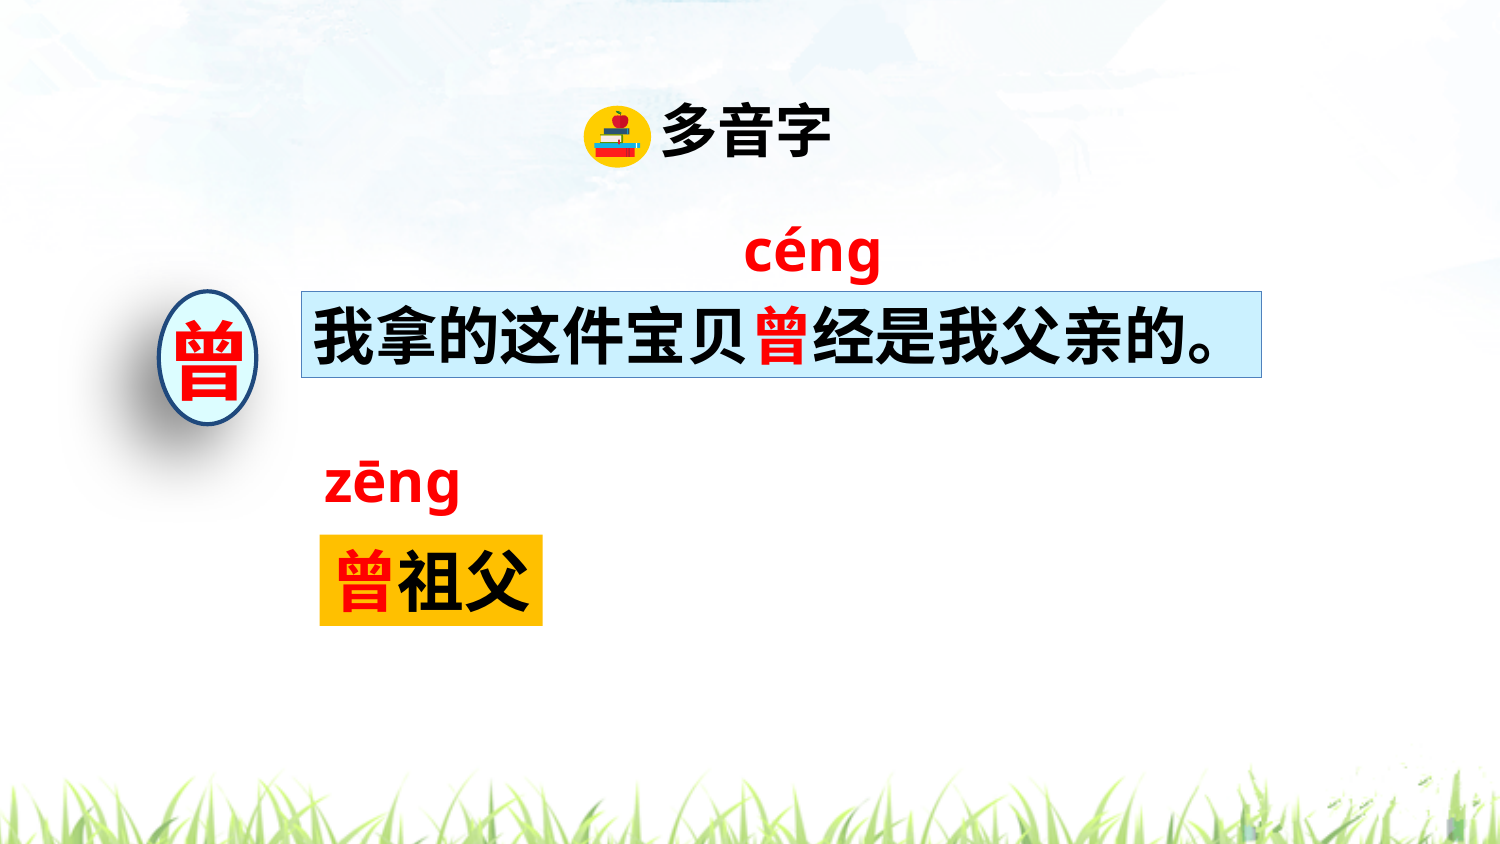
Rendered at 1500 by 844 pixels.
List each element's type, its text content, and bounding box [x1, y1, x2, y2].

text_box 曾祖父 [319, 534, 543, 626]
text_box zēng [312, 438, 481, 520]
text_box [155, 291, 257, 425]
text_box 我拿的这件宝贝曾经是我父亲的。 [301, 291, 1262, 378]
text_box 多音字 [650, 90, 908, 169]
picture [0, 0, 1500, 844]
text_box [583, 105, 652, 168]
text_box céng [732, 207, 908, 289]
